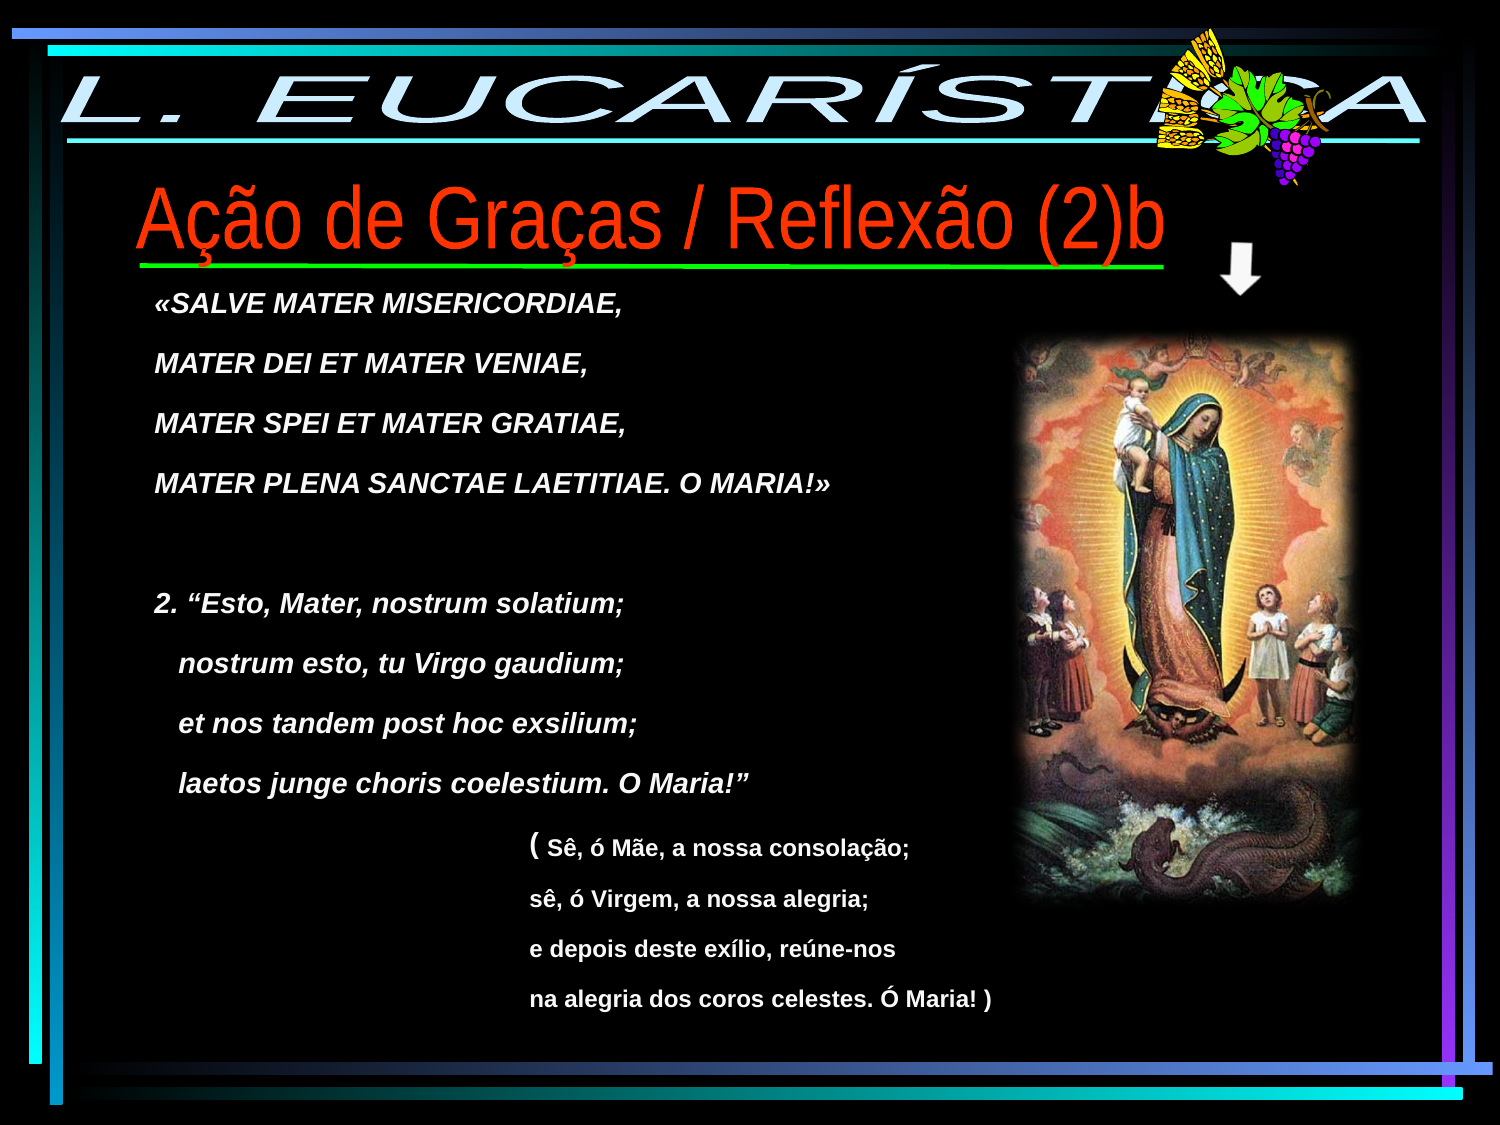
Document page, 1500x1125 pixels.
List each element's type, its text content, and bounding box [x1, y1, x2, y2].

picture [1208, 230, 1276, 301]
picture [1174, 22, 1334, 193]
picture [1006, 326, 1365, 911]
text_box «SALVE MATER MISERICORDIAE, MATER DEI ET MATER VENIAE, MATER SPEI ET MATER GRATIAE, MATER PLENA SANCTAE LAETITIAE. O MARIA!» 2. “Esto, Mater, nostrum solatium; nostrum esto, tu Virgo gaudium; et nos tandem post hoc exsilium; laetos junge choris coelestium. O Maria!” ( Sê, ó Mãe, a nossa consolação; sê, ó Virgem, a nossa alegria; e depois deste exílio, reúne-nos na alegria dos coros celestes. Ó Maria! ) [139, 271, 1451, 1036]
